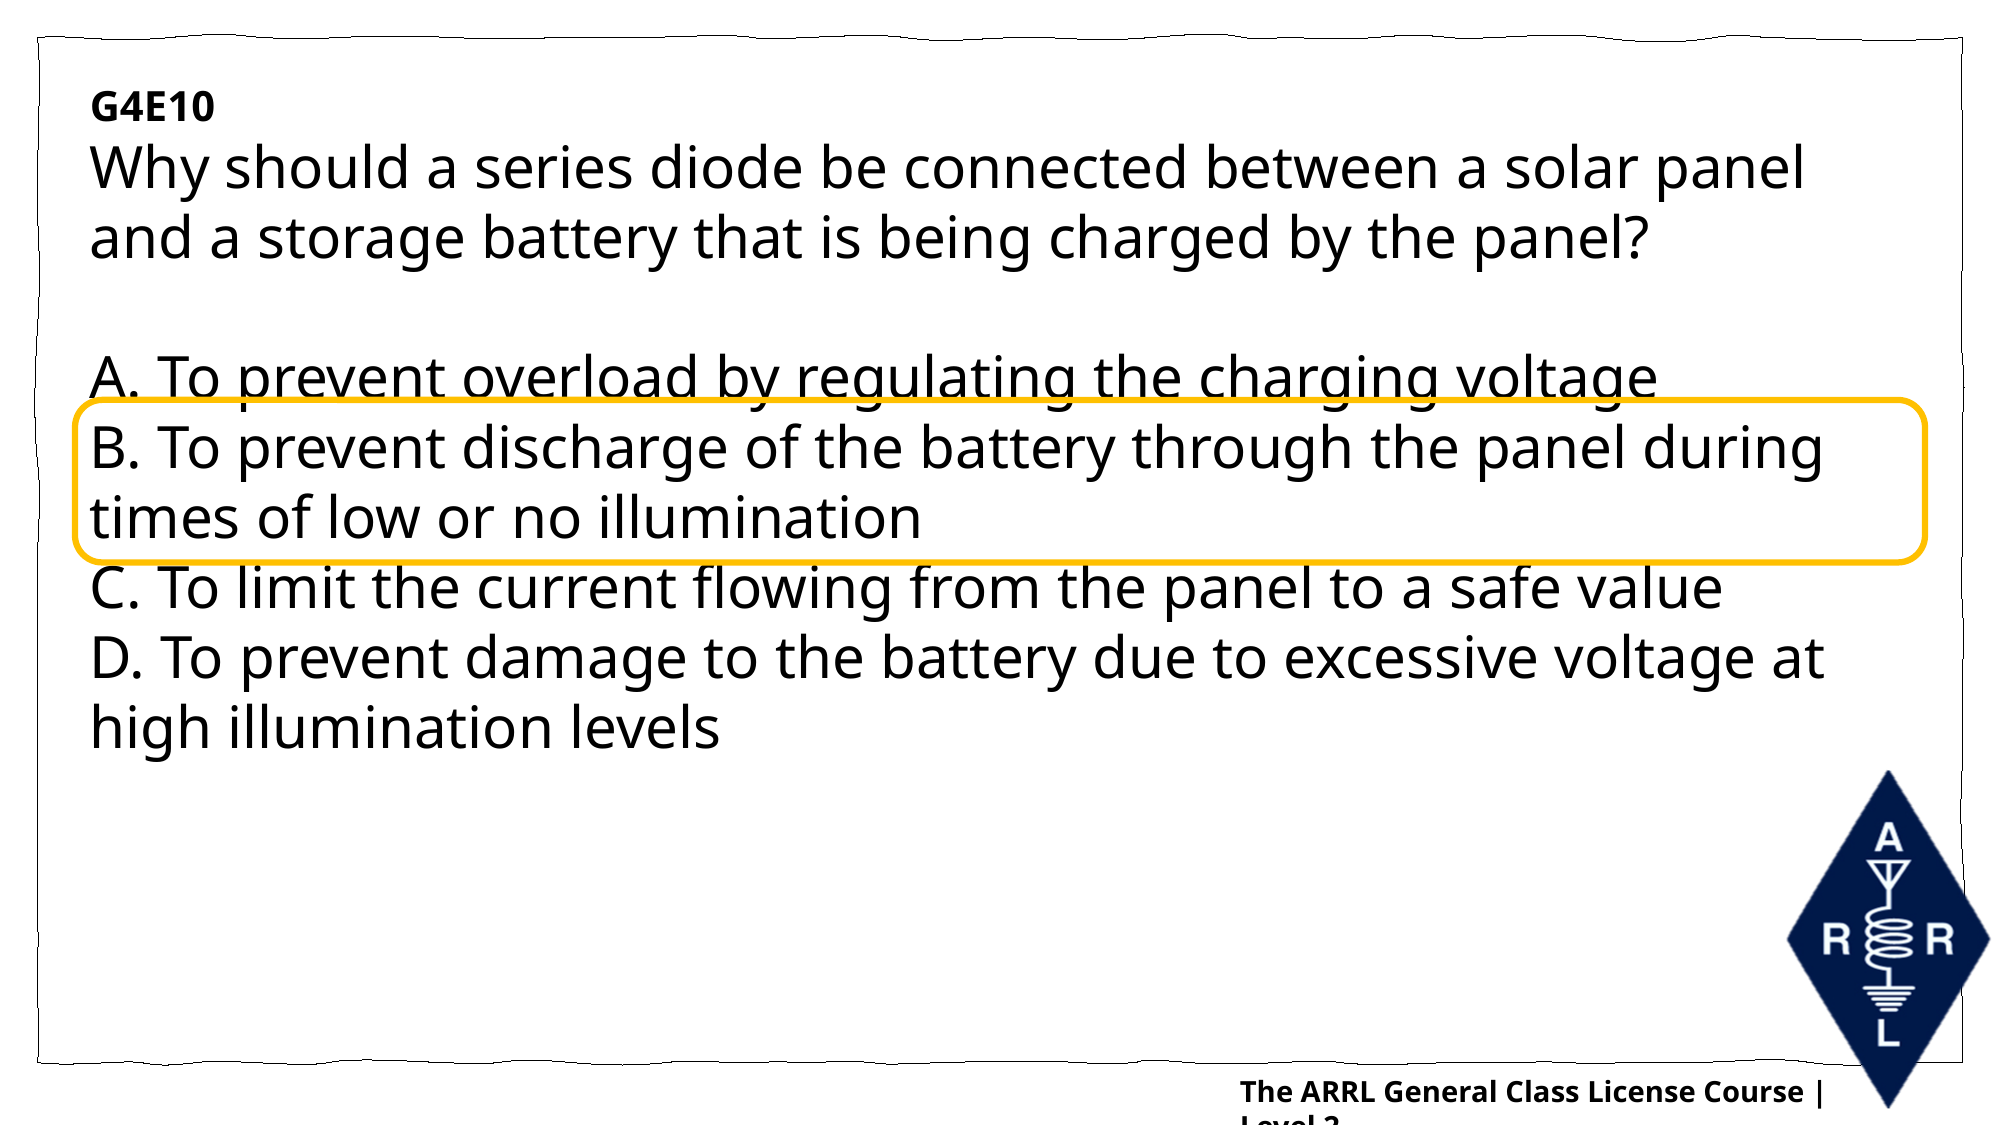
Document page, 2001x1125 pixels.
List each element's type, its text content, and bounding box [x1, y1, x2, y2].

text_box G4E10 Why should a series diode be connected between a solar panel and a storage battery that is being charged by the panel? A. To prevent overload by regulating the charging voltage B. To prevent discharge of the battery through the panel during times of low or no illumination C. To limit the current flowing from the panel to a safe value D. To prevent damage to the battery due to excessive voltage at high illumination levels [75, 72, 1850, 416]
picture [1773, 752, 1999, 1125]
text_box G4E10 Why should a series diode be connected between a solar panel and a storage battery that is being charged by the panel? A. To prevent overload by regulating the charging voltage B. To prevent discharge of the battery through the panel during times of low or no illumination C. To limit the current flowing from the panel to a safe value D. To prevent damage to the battery due to excessive voltage at high illumination levels [75, 546, 1850, 768]
text_box [73, 398, 1927, 564]
